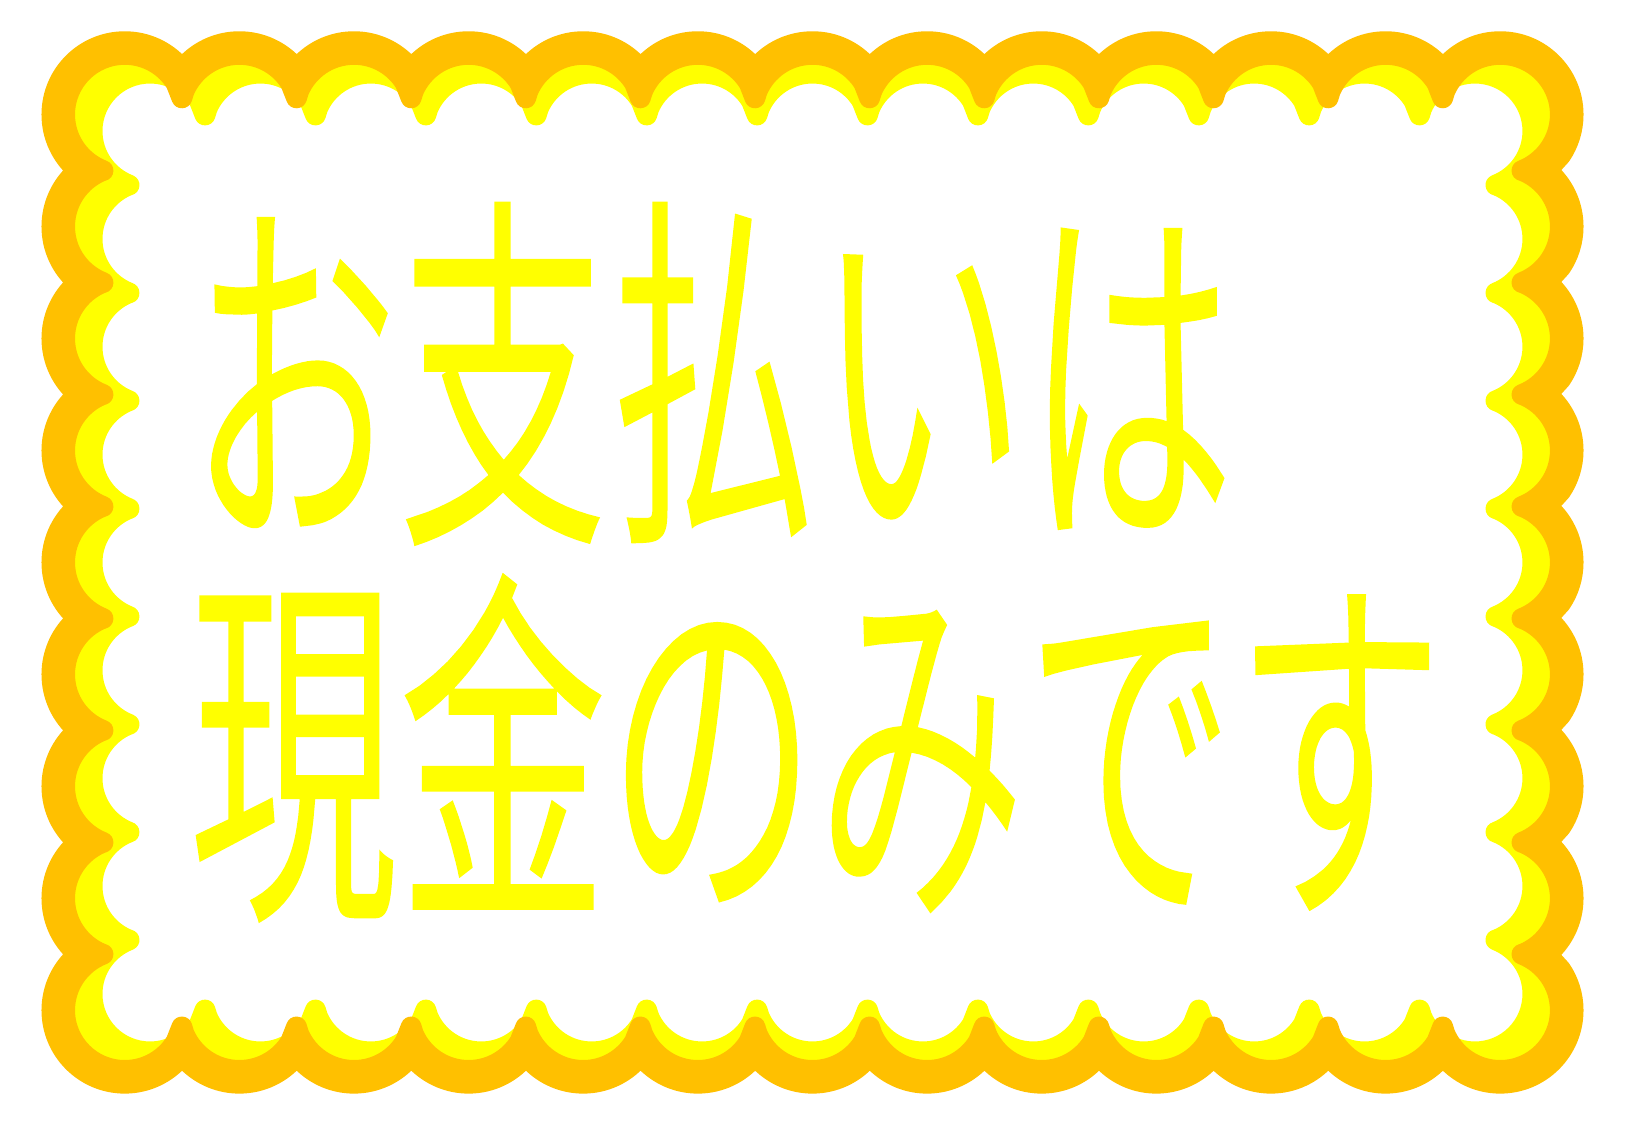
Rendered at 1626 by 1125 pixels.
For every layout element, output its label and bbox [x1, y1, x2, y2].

text_box [1339, 1007, 1437, 1066]
text_box [77, 59, 169, 1066]
text_box [1103, 58, 1210, 118]
text_box [49, 39, 1576, 1086]
text_box [301, 58, 404, 118]
text_box [1103, 1007, 1210, 1067]
text_box [1339, 59, 1437, 118]
text_box [527, 1007, 1098, 1067]
text_box [414, 1007, 520, 1067]
text_box [1221, 58, 1323, 118]
text_box [527, 58, 1098, 118]
text_box [187, 1007, 286, 1066]
text_box [187, 59, 286, 118]
text_box [1456, 59, 1548, 1066]
text_box [414, 58, 520, 118]
text_box [301, 1007, 404, 1067]
text_box [1221, 1007, 1323, 1067]
